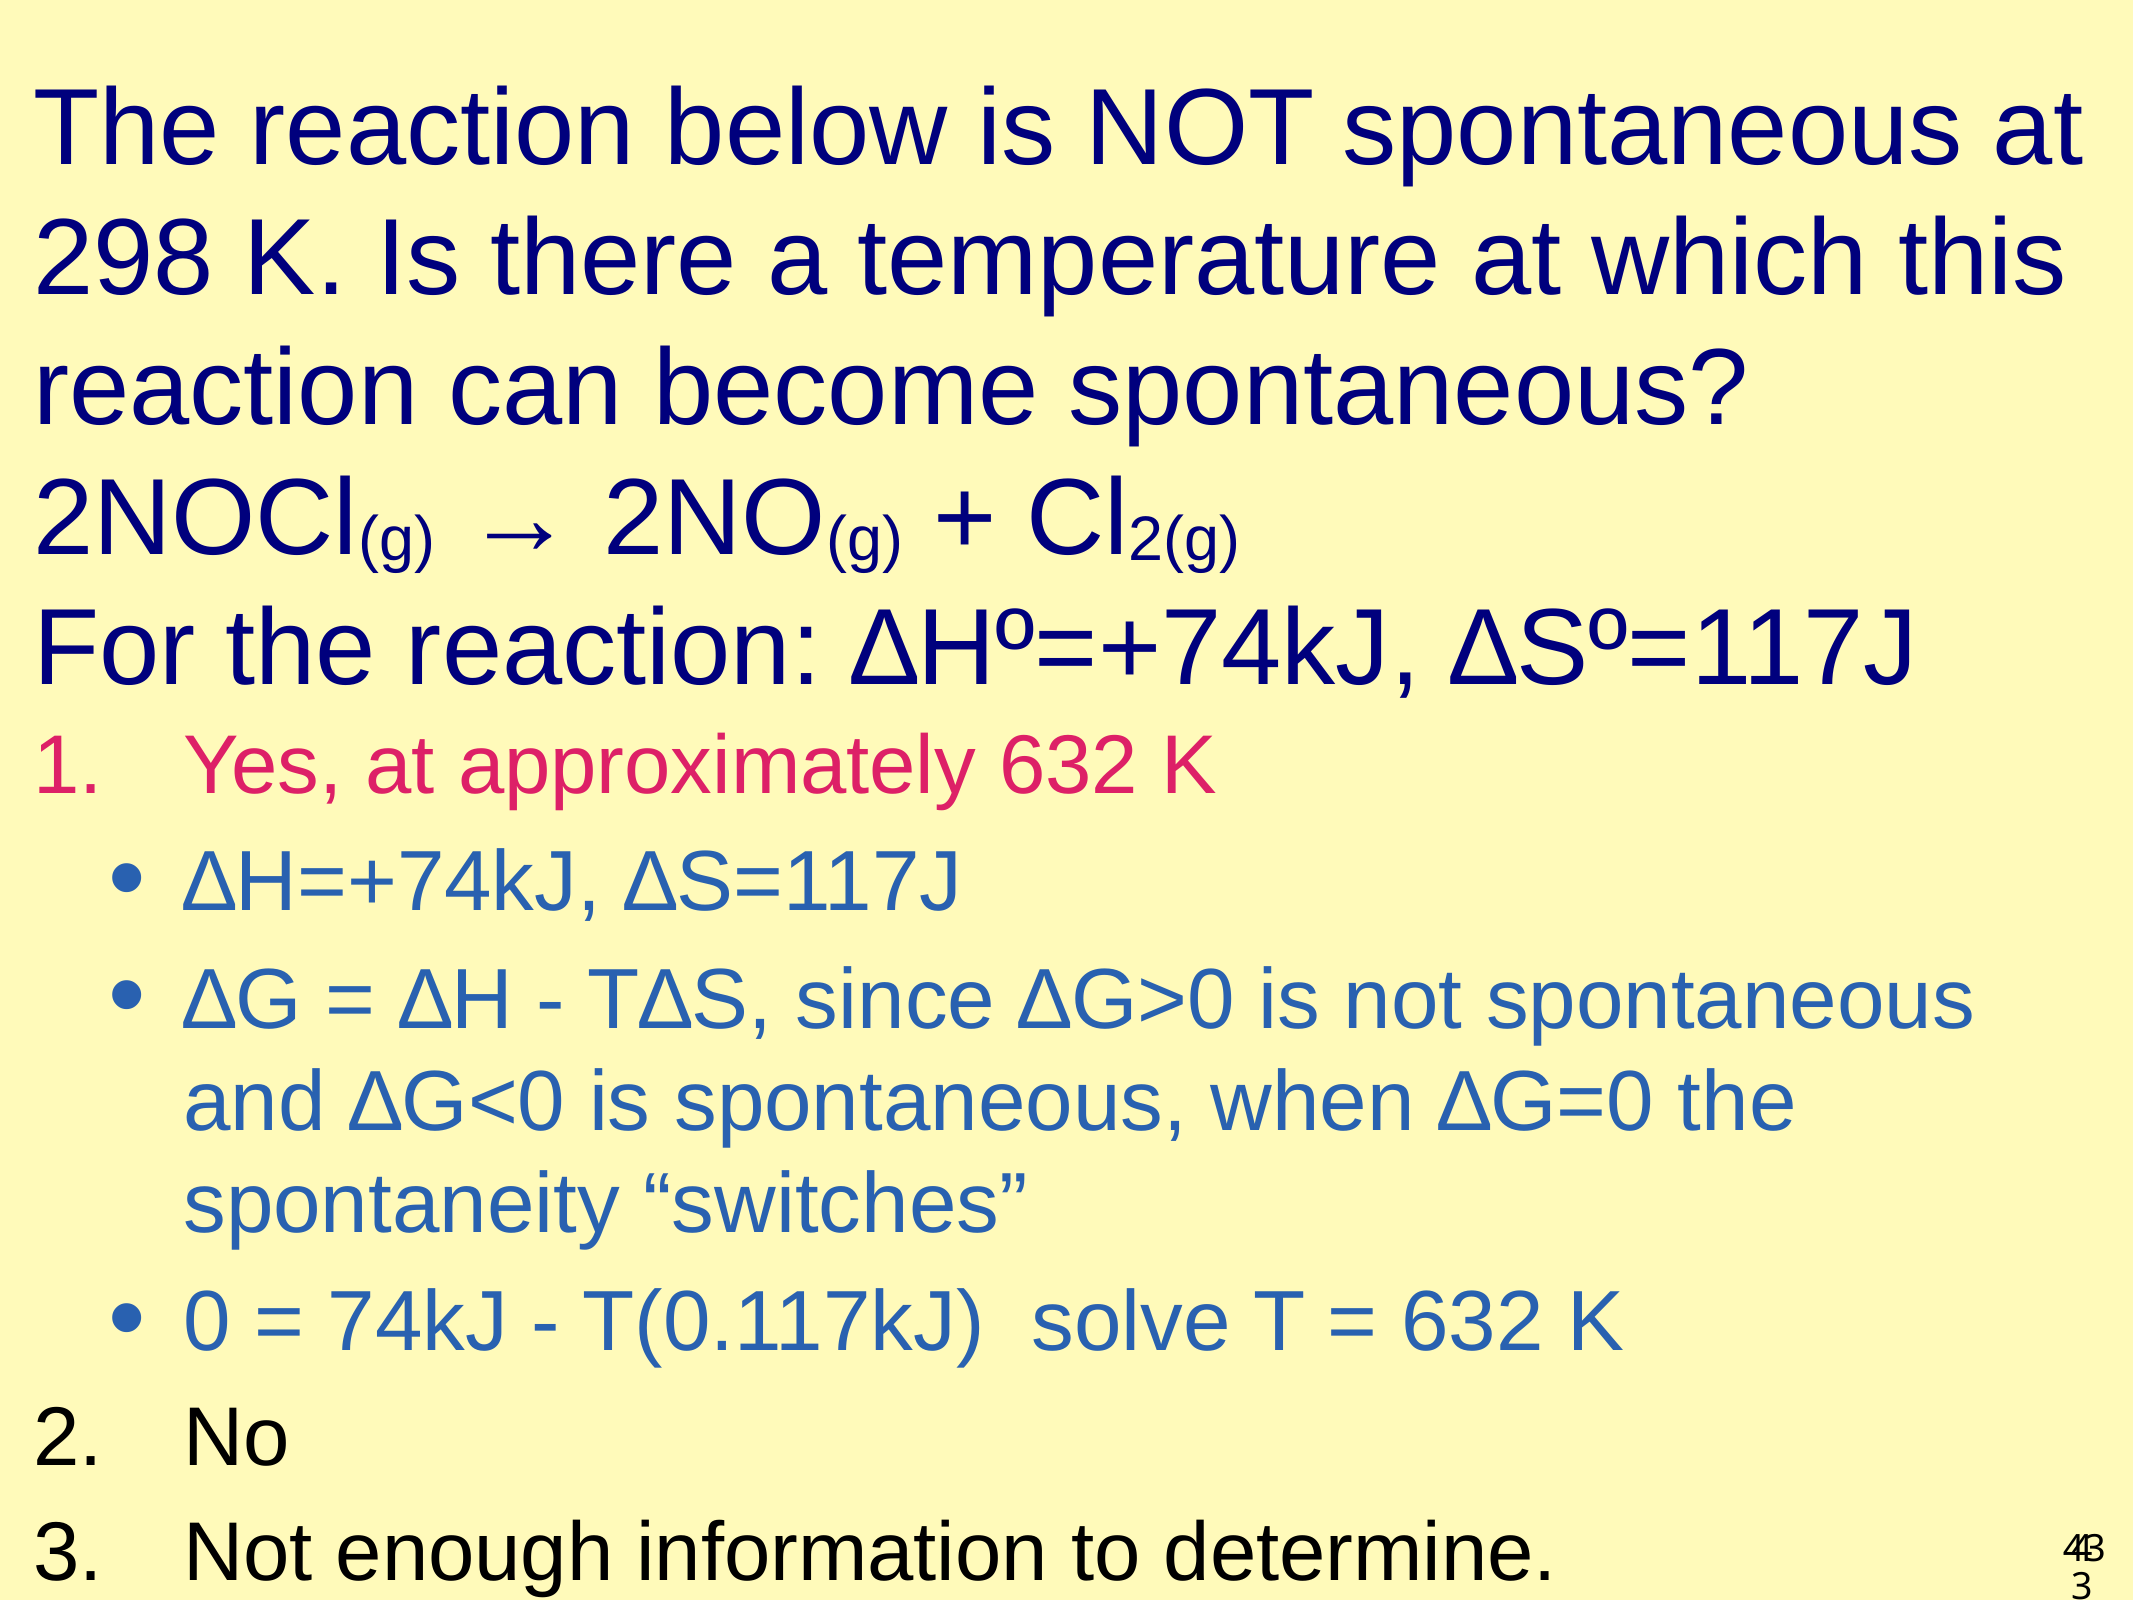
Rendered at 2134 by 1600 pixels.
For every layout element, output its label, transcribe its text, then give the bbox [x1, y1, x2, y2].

text_box 43 [2056, 1516, 2113, 1578]
list Yes, at approximately 632 K ∆H=+74kJ, ∆S=117J ∆G = ∆H - T∆S, since ∆G>0 is not spontaneous and ∆G<0 is spontaneous, when ∆G=0 the spontaneity “switches” 0 = 74kJ - T(0.117kJ) solve T = 632 K No Not enough information to determine. [32, 709, 2116, 1578]
title The reaction below is NOT spontaneous at 298 K. Is there a temperature at which this reaction can become spontaneous? 2NOCl(g) → 2NO(g) + Cl2(g) For the reaction: ∆Hº=+74kJ, ∆Sº=117J [32, 55, 2116, 709]
